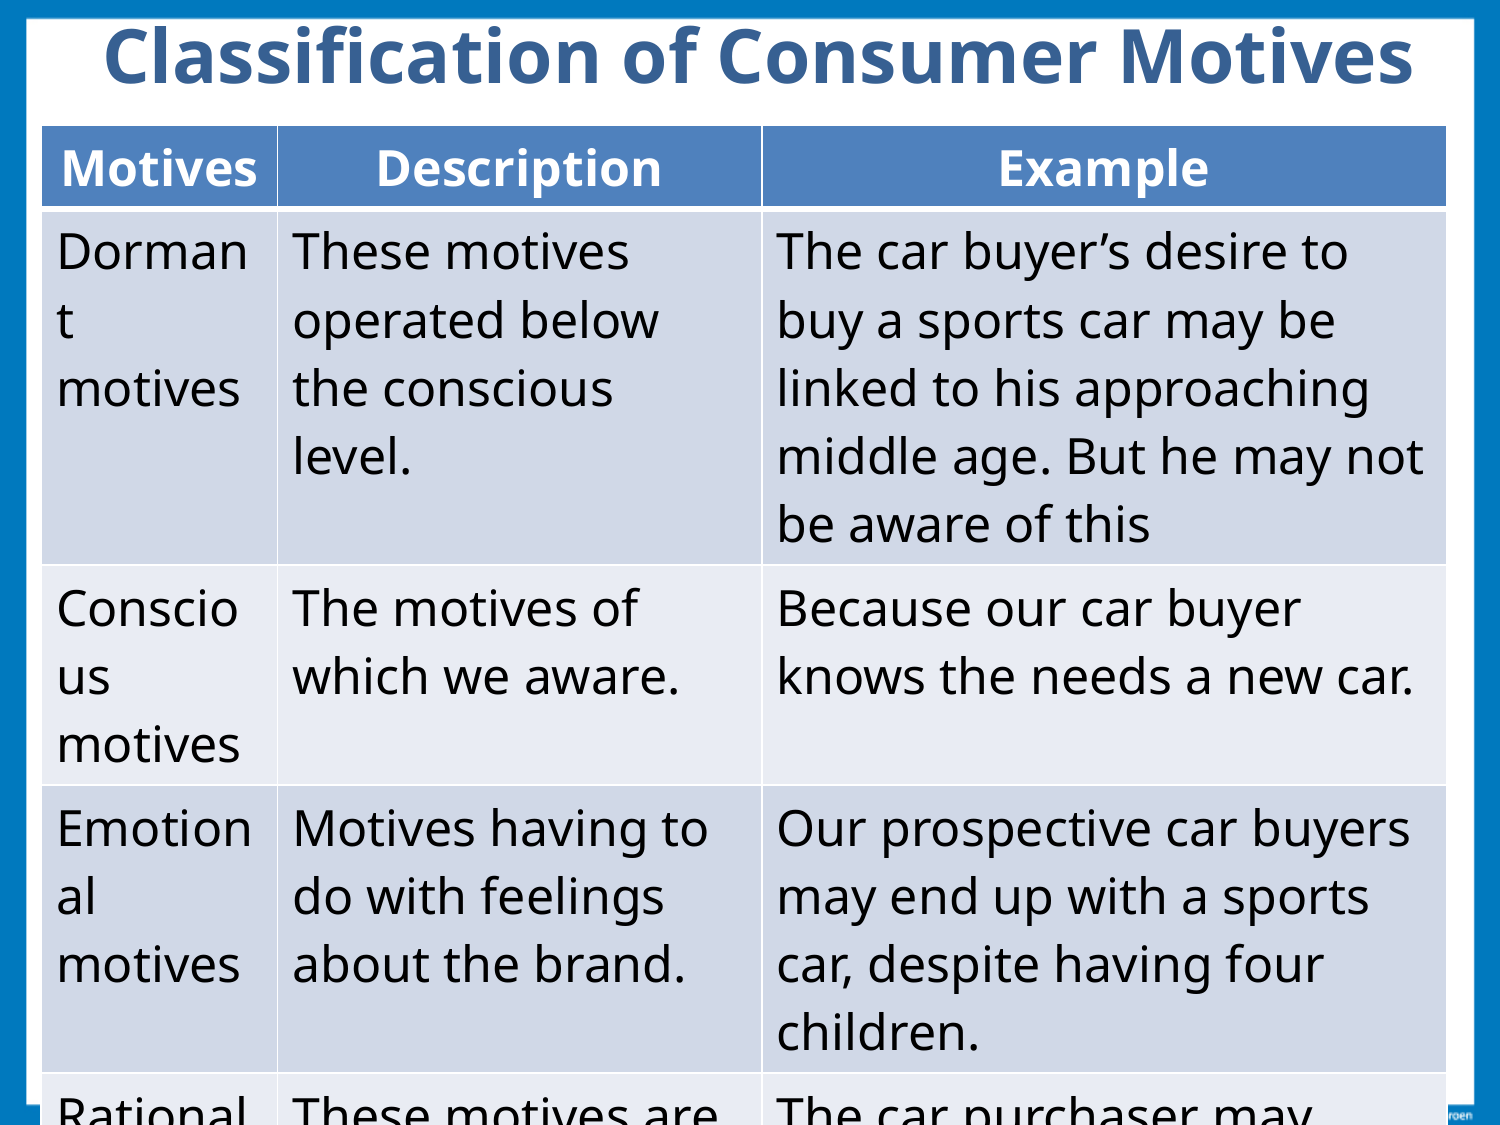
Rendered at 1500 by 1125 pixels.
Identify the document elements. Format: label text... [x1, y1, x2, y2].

table_header Motives [42, 126, 277, 206]
table_cell These motives are based on reasoning. [278, 1074, 761, 1125]
table_header Example [763, 126, 1446, 206]
table_header Description [278, 126, 761, 206]
table_cell Our prospective car buyers may end up with a sports car, despite having four children. [763, 786, 1446, 1072]
table_cell Rational motives [42, 1074, 277, 1125]
table_cell Dormant motives [42, 212, 277, 564]
table_cell The car buyer’s desire to buy a sports car may be linked to his approaching middle age. But he may not be aware of this [763, 212, 1446, 564]
table_cell Motives having to do with feelings about the brand. [278, 786, 761, 1072]
table_cell The car purchaser may need a car which will carry four children [763, 1074, 1446, 1125]
table_cell The motives of which we aware. [278, 566, 761, 784]
picture [0, 0, 1500, 1125]
table_cell Because our car buyer knows the needs a new car. [763, 566, 1446, 784]
text_box Classification of Consumer Motives [37, 38, 1481, 102]
table_cell Conscious motives [42, 566, 277, 784]
table_cell Emotional motives [42, 786, 277, 1072]
table_cell These motives operated below the conscious level. [278, 212, 761, 564]
